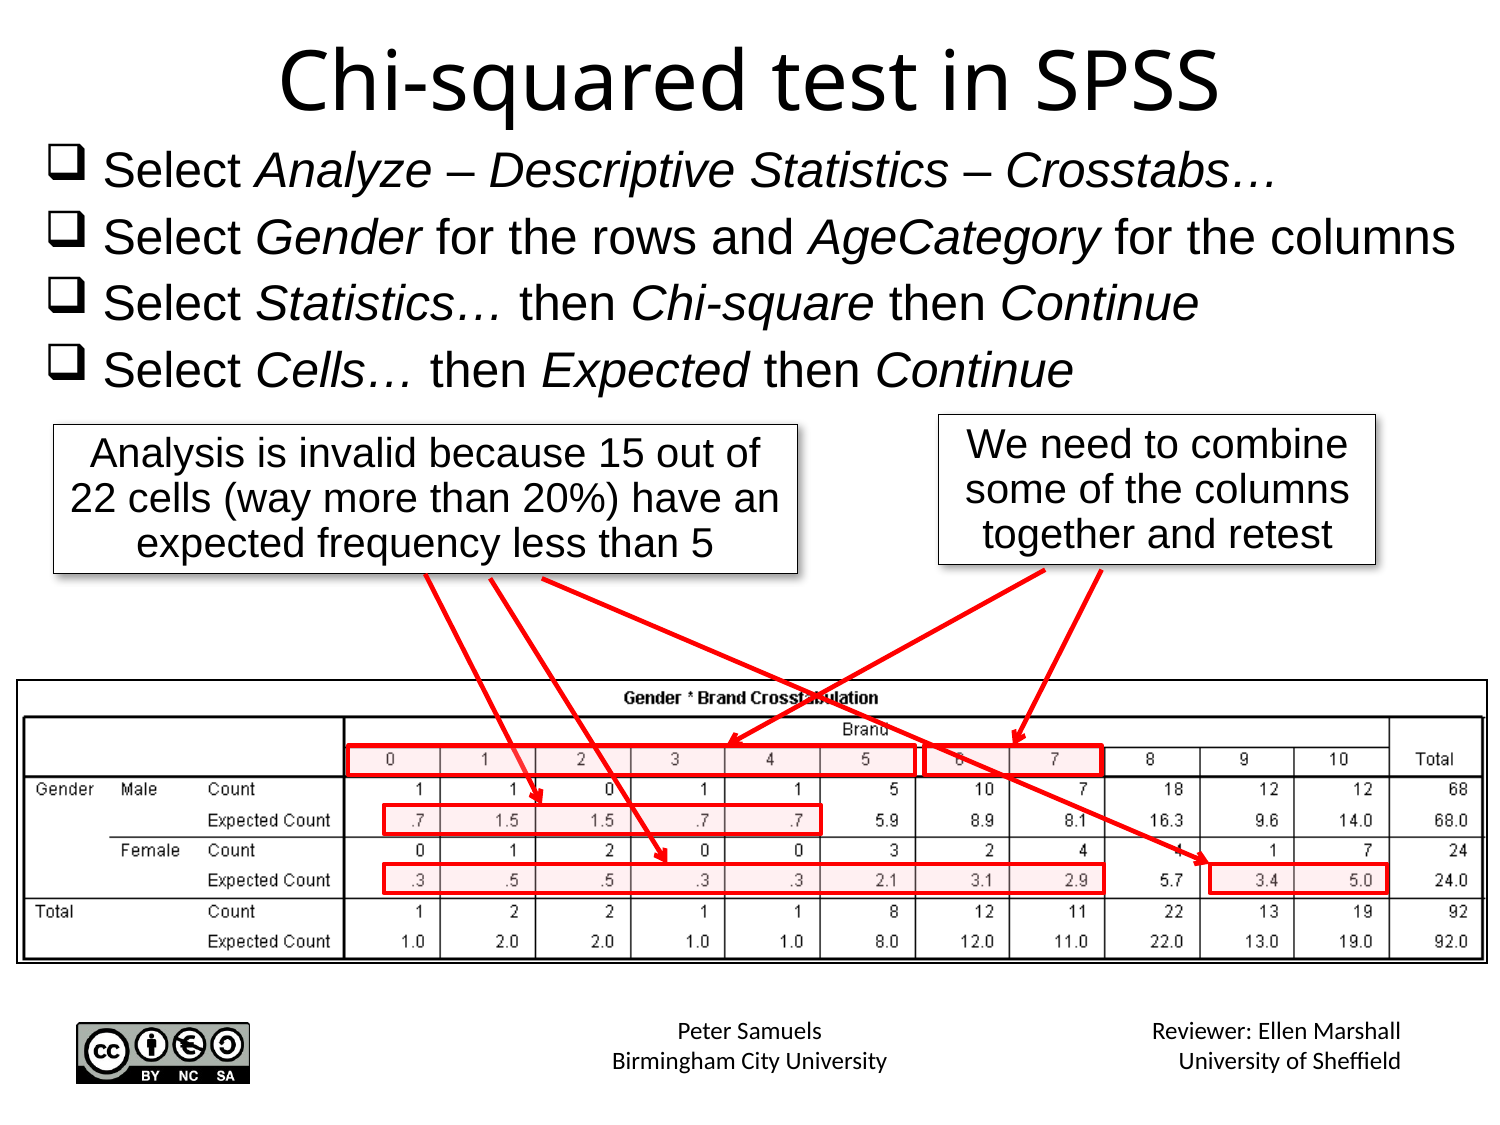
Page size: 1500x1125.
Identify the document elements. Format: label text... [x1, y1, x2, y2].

text_box Peter Samuels Birmingham City University [549, 1007, 951, 1083]
text_box We need to combine some of the columns together and retest [938, 414, 1376, 565]
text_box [424, 575, 537, 805]
text_box Reviewer: Ellen Marshall University of Sheffield [1038, 1007, 1417, 1083]
list Select Analyze – Descriptive Statistics – Crosstabs… Select Gender for the rows and AgeCategory for the columns Select Statistics… then Chi-square then Continue Select Cells… then Expected then Continue [29, 137, 1483, 409]
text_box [726, 569, 1011, 576]
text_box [541, 578, 1210, 864]
title Chi-squared test in SPSS [75, 19, 1425, 135]
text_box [489, 578, 539, 864]
text_box Analysis is invalid because 15 out of 22 cells (way more than 20%) have an expected frequency less than 5 [53, 424, 798, 574]
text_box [1012, 569, 1102, 576]
picture [17, 680, 1487, 963]
picture [76, 1022, 251, 1084]
